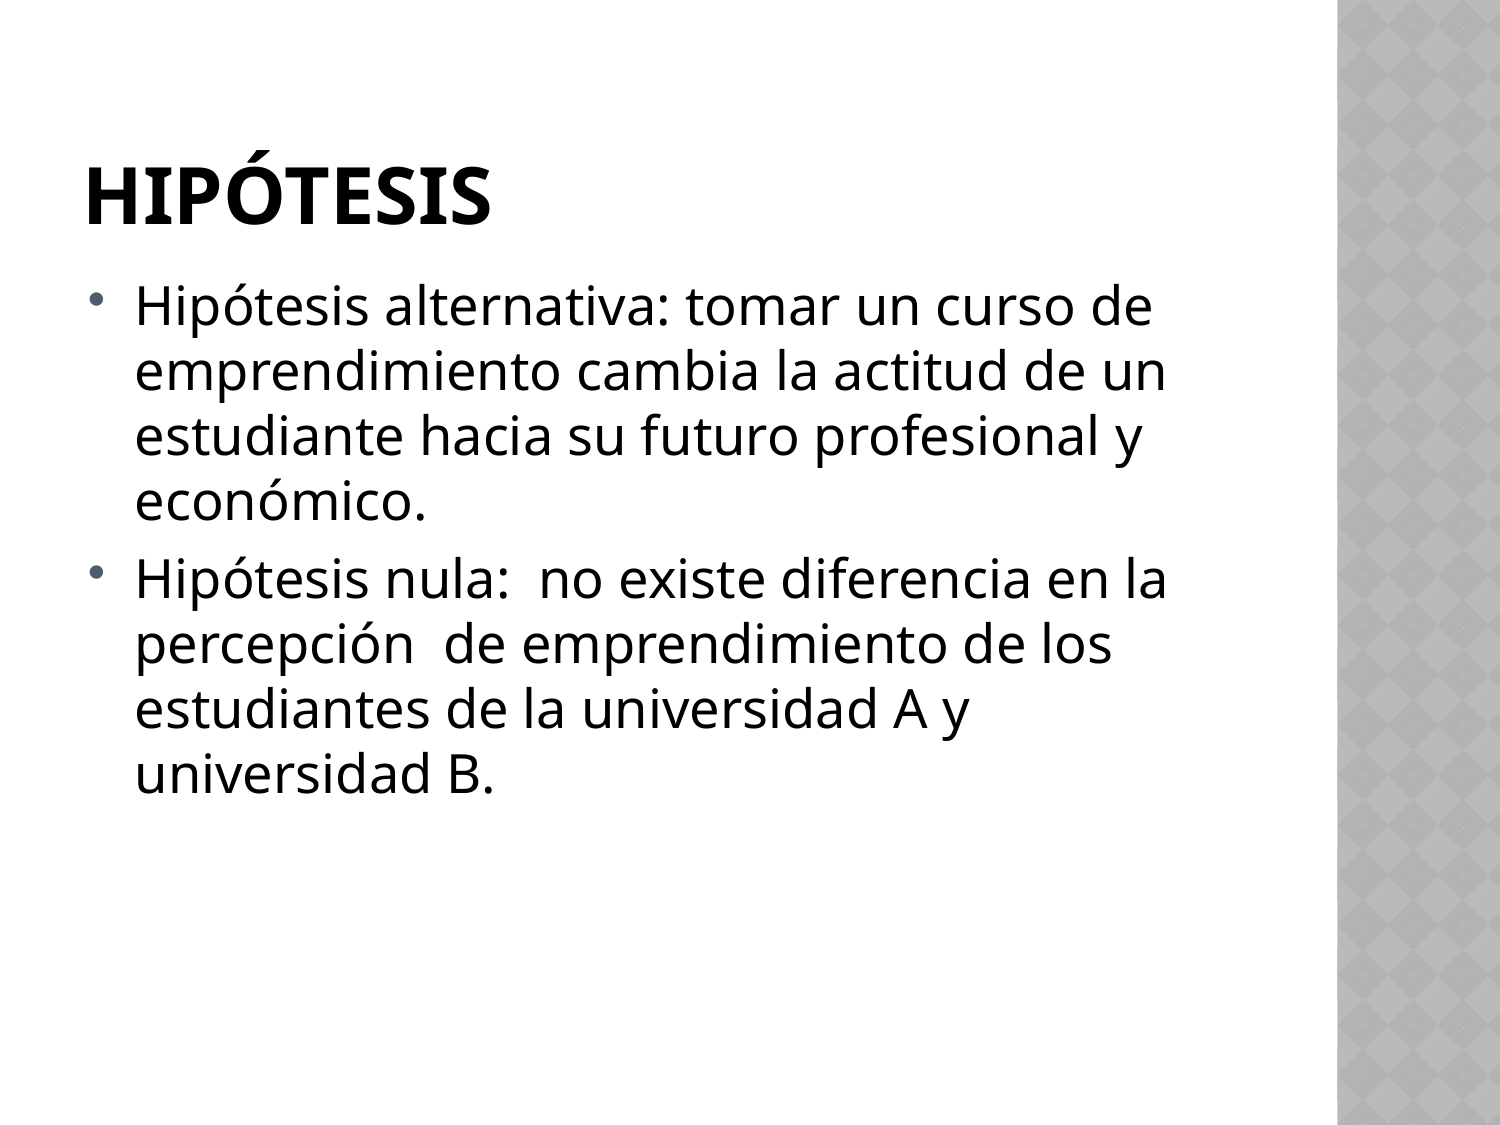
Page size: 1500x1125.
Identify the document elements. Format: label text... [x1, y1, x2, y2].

title Hipótesis [75, 52, 1263, 240]
list Hipótesis alternativa: tomar un curso de emprendimiento cambia la actitud de un estudiante hacia su futuro profesional y económico. Hipótesis nula: no existe diferencia en la percepción de emprendimiento de los estudiantes de la universidad A y universidad B. [75, 264, 1263, 1059]
